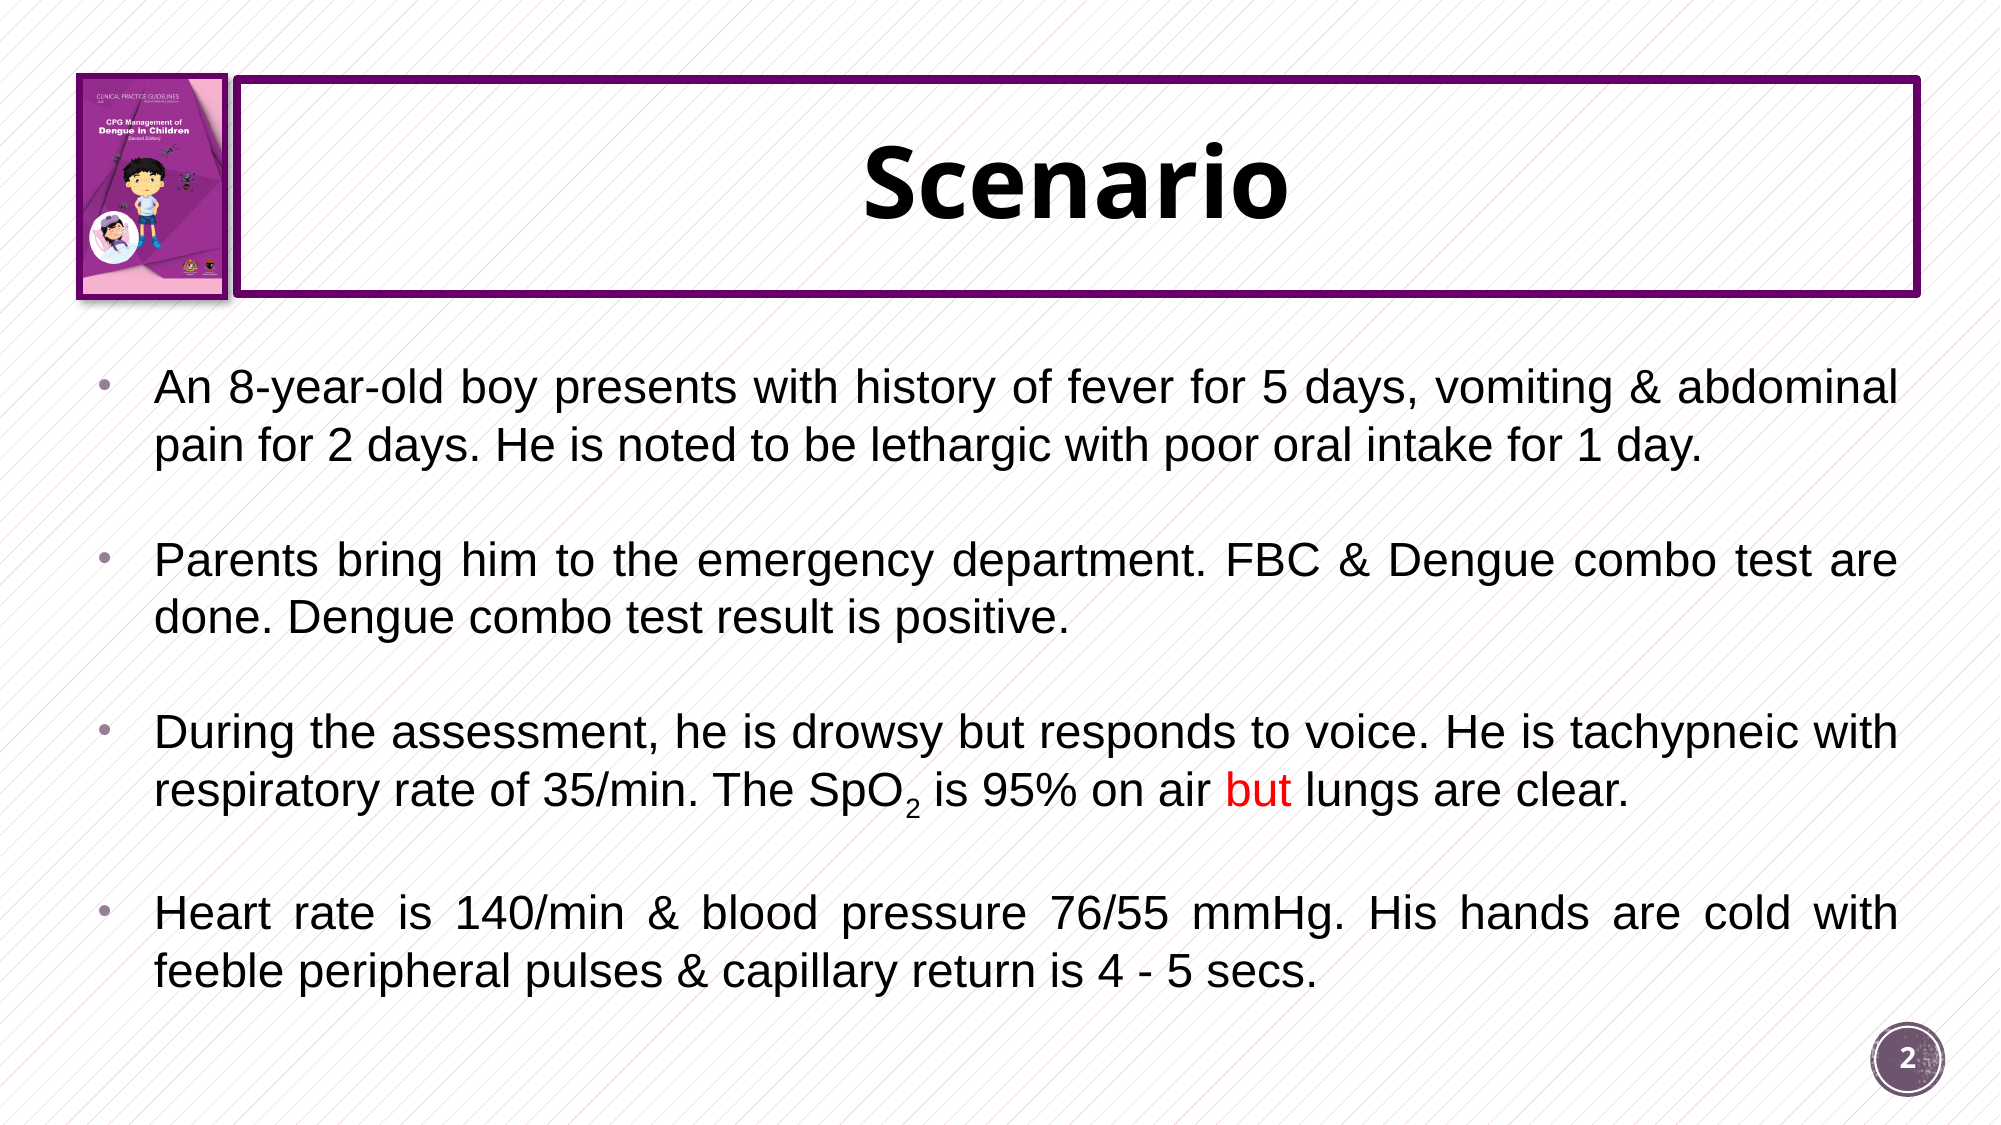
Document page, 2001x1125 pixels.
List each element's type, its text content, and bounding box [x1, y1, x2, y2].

picture [83, 79, 222, 294]
list An 8-year-old boy presents with history of fever for 5 days, vomiting & abdominal pain for 2 days. He is noted to be lethargic with poor oral intake for 1 day. Parents bring him to the emergency department. FBC & Dengue combo test are done. Dengue combo test result is positive. During the assessment, he is drowsy but responds to voice. He is tachypneic with respiratory rate of 35/min. The SpO2 is 95% on air but lungs are clear. Heart rate is 140/min & blood pressure 76/55 mmHg. His hands are cold with feeble peripheral pulses & capillary return is 4 - 5 secs. [82, 348, 1918, 1013]
slide_number 2 [1855, 1028, 1961, 1089]
text_box Scenario [237, 79, 1918, 294]
